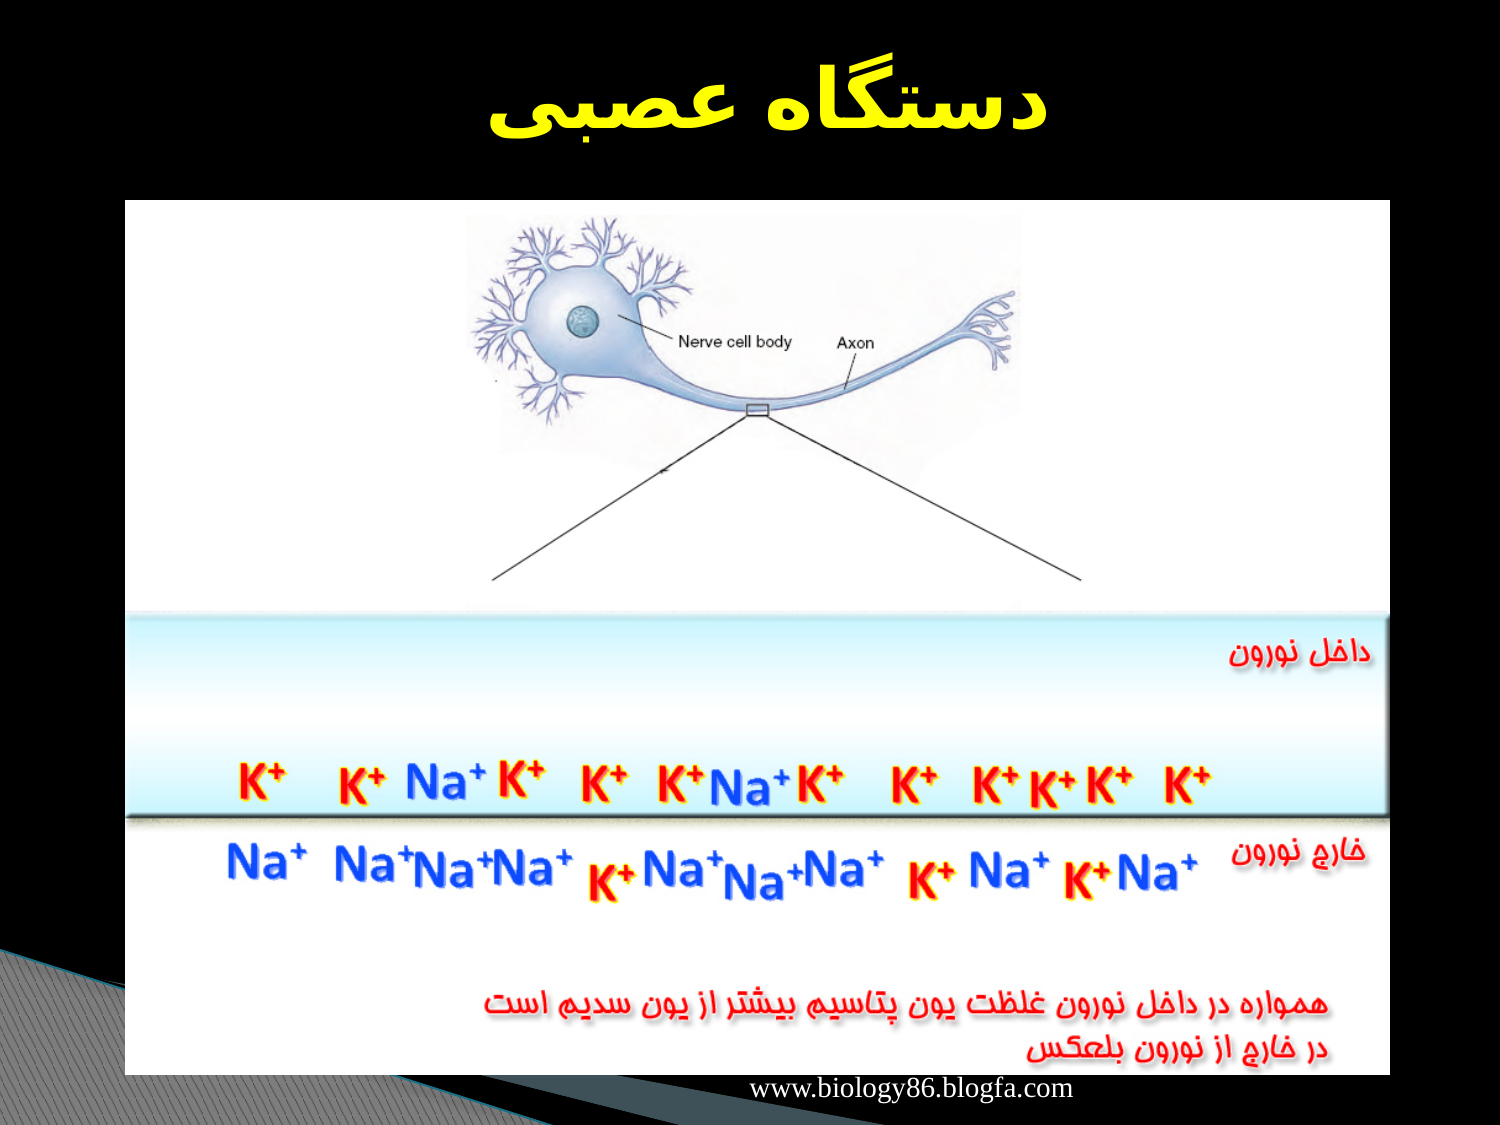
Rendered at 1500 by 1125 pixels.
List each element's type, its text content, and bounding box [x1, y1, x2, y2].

picture [0, 199, 1391, 1125]
text_box دستگاه عصبی [437, 37, 1100, 153]
footer www.biology86.blogfa.com [718, 1087, 1105, 1112]
